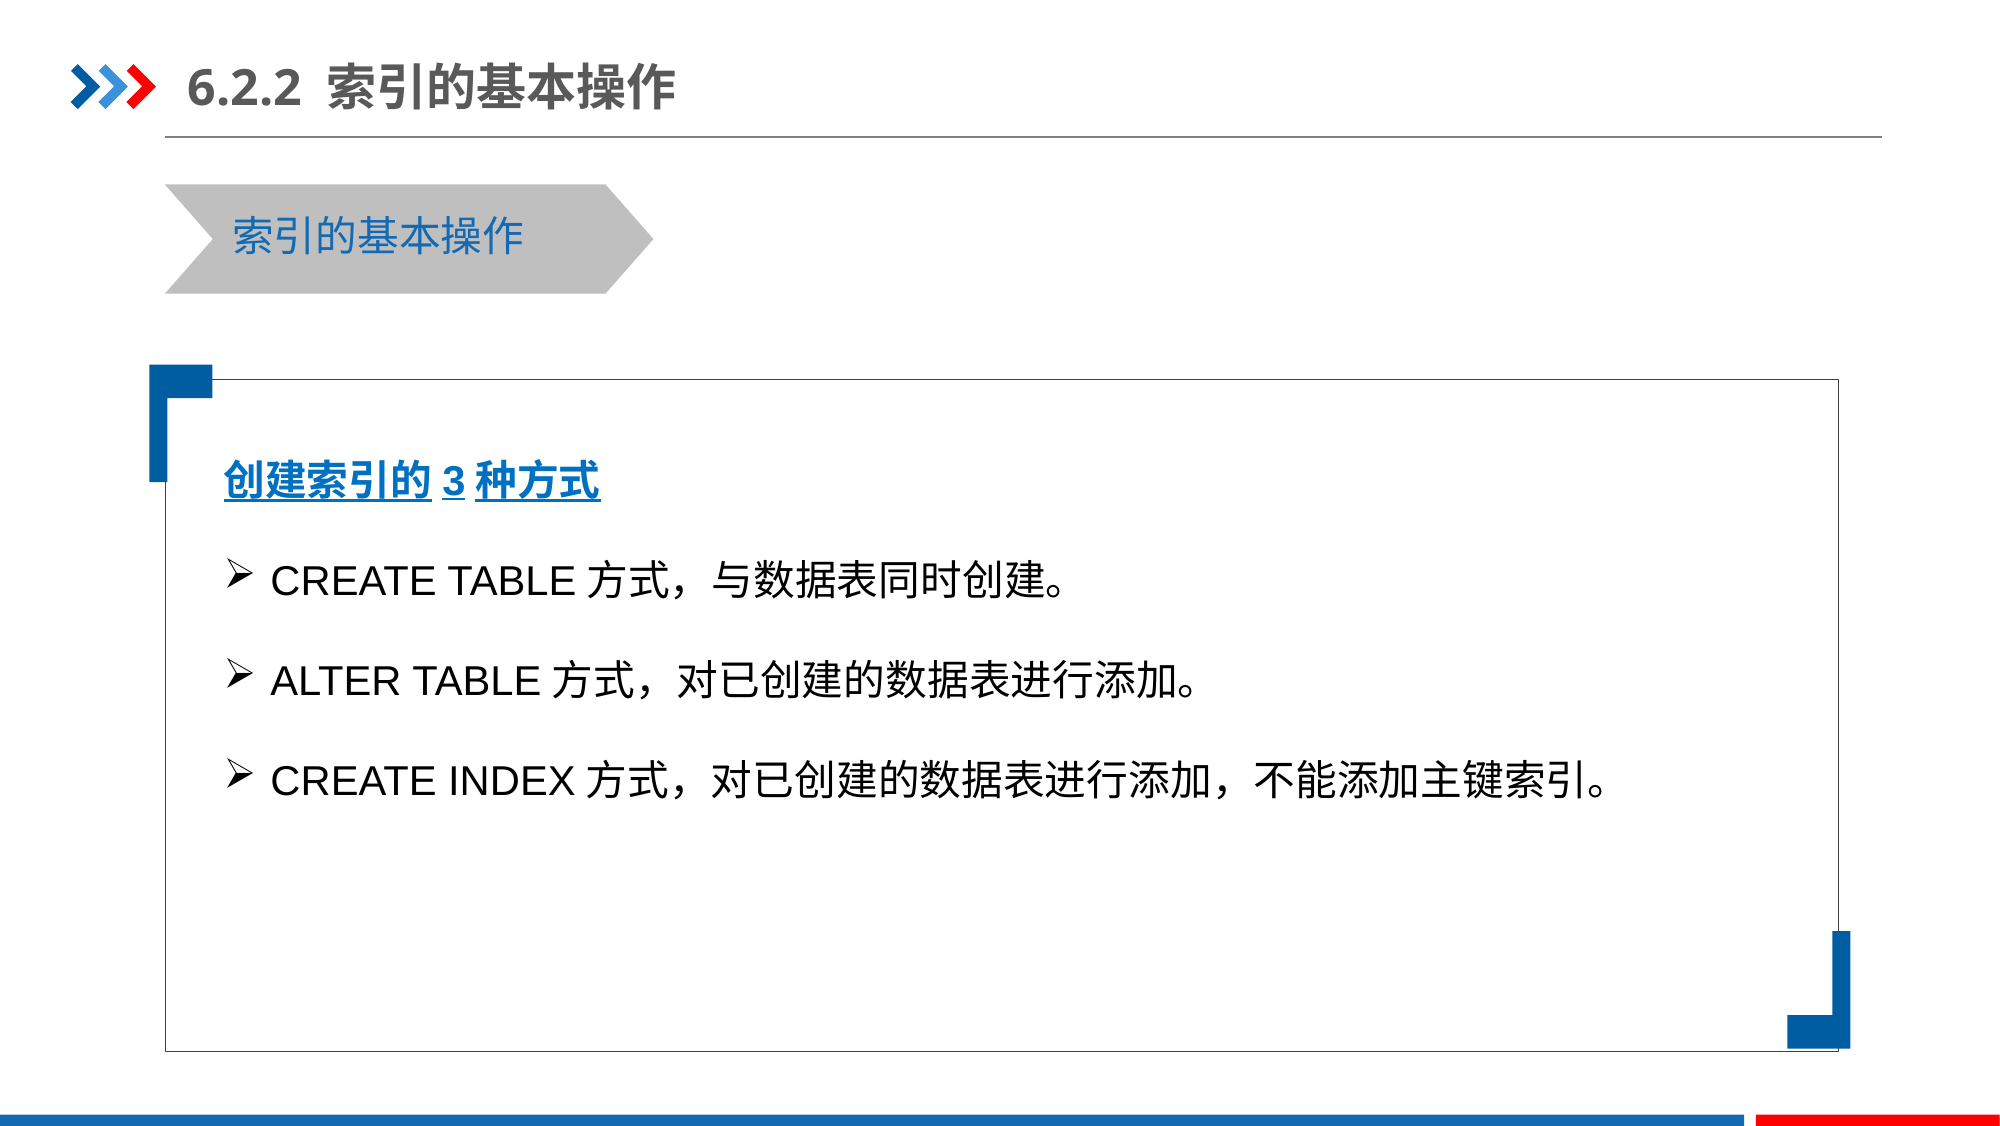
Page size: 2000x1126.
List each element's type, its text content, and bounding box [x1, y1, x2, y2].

text_box [147, 363, 215, 484]
text_box [163, 378, 1841, 1053]
text_box 索引的基本操作 [217, 202, 539, 317]
text_box [164, 184, 654, 294]
text_box 6.2.2 索引的基本操作 [187, 43, 827, 127]
text_box [1785, 929, 1852, 1051]
